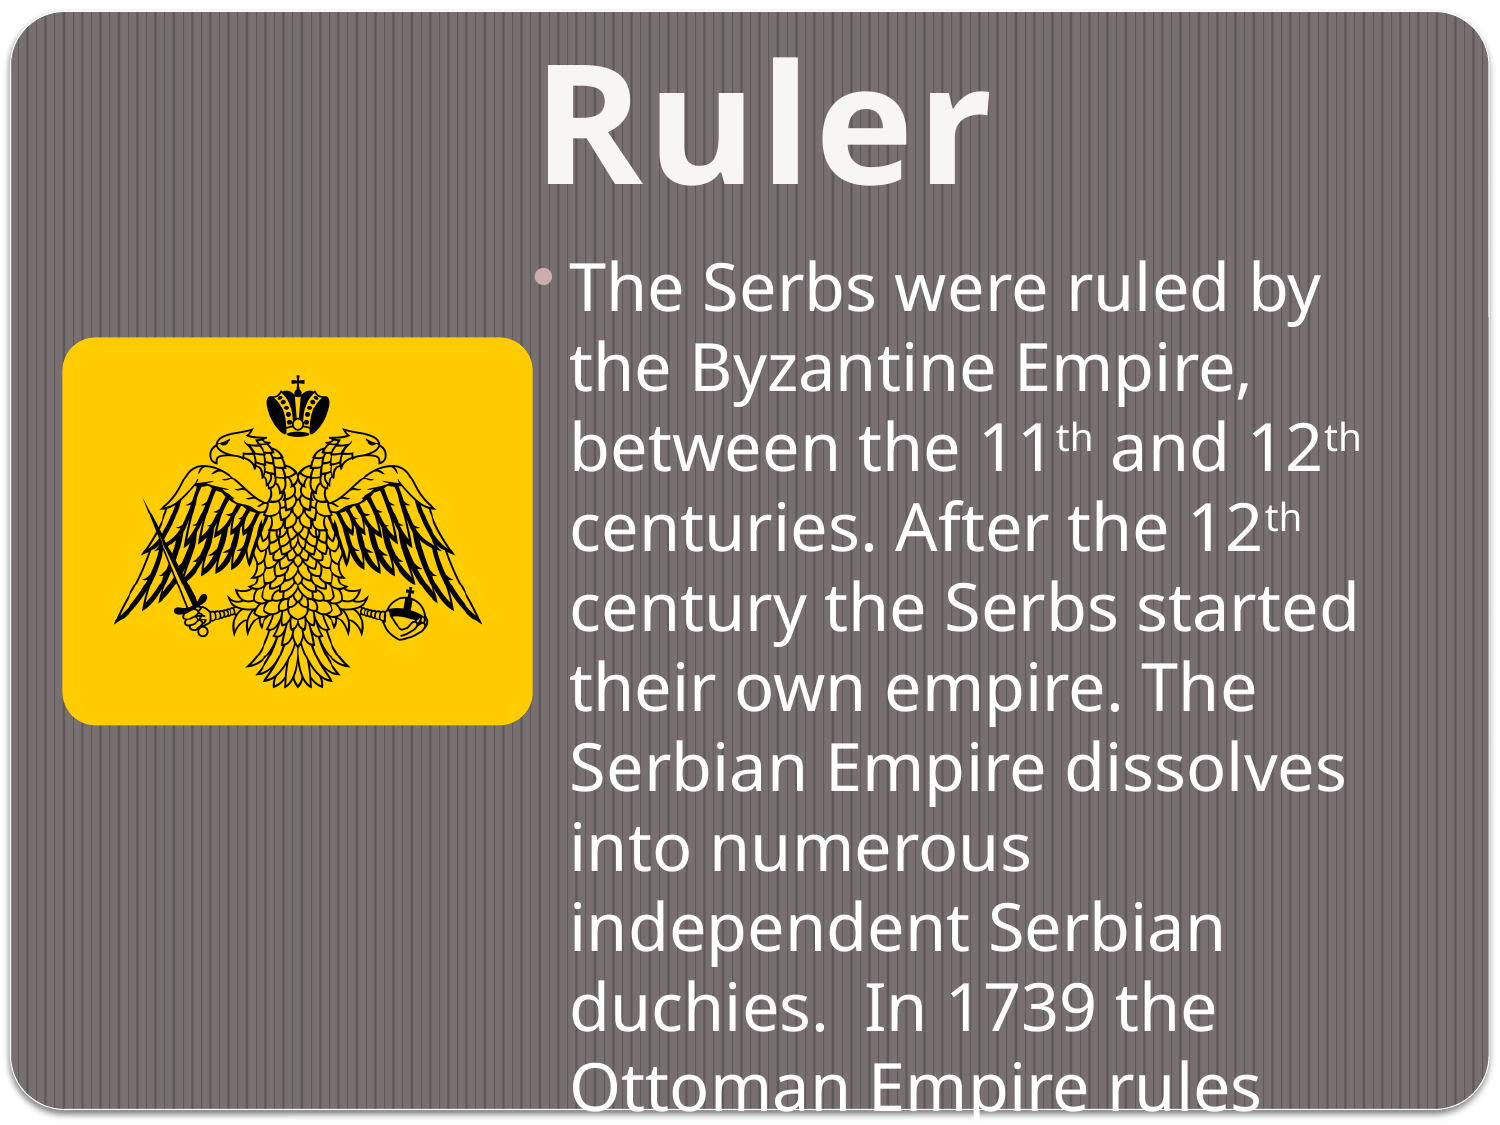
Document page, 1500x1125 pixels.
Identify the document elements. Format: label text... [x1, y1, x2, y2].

picture [62, 337, 533, 726]
title Ruler [150, 45, 1425, 233]
list The Serbs were ruled by the Byzantine Empire, between the 11th and 12th centuries. After the 12th century the Serbs started their own empire. The Serbian Empire dissolves into numerous independent Serbian duchies. In 1739 the Ottoman Empire rules Serbia. [150, 237, 1425, 988]
